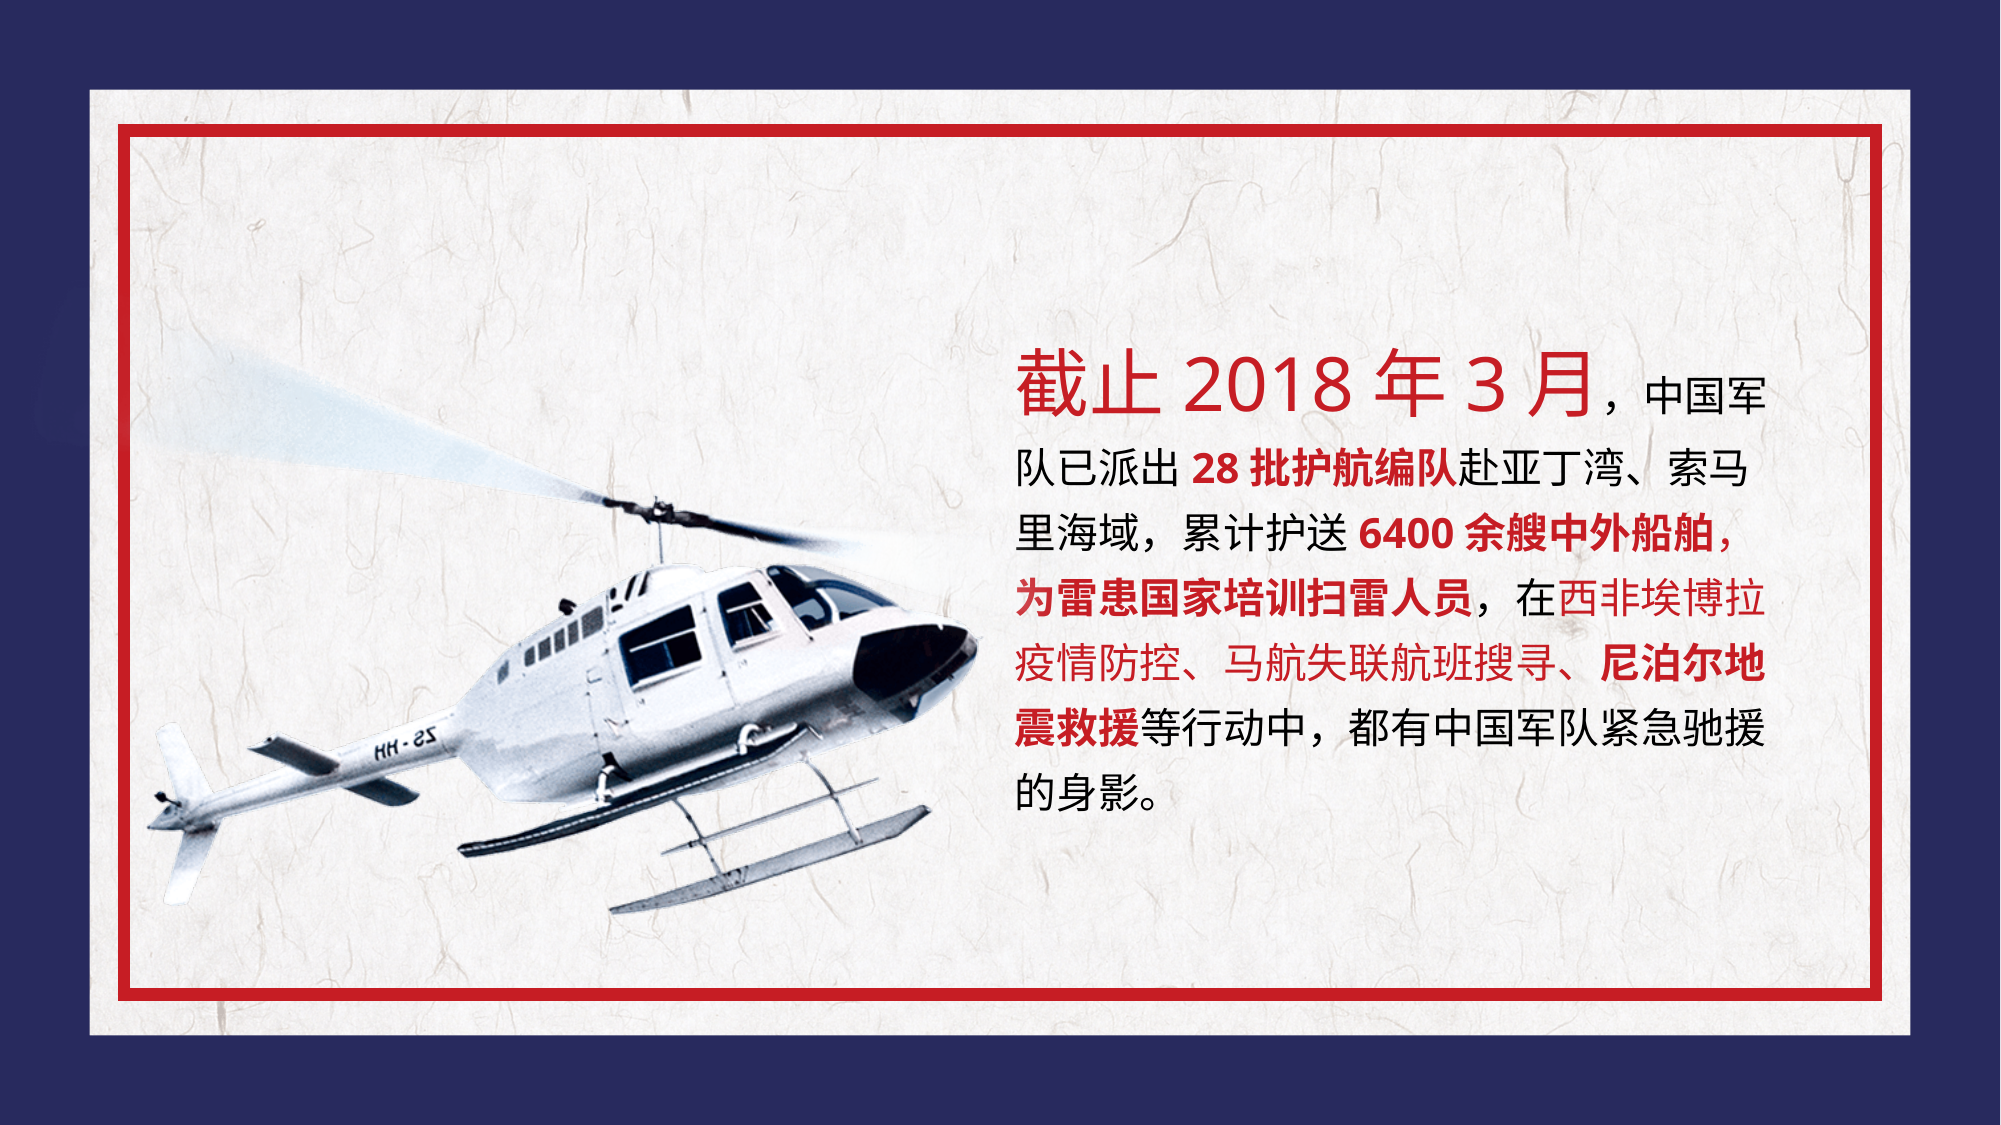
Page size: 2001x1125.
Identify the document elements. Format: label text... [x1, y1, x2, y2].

text_box 截止2018年3月，中国军队已派出28批护航编队赴亚丁湾、索马里海域，累计护送6400余艘中外船舶，为雷患国家培训扫雷人员，在西非埃博拉疫情防控、马航失联航班搜寻、尼泊尔地震救援等行动中，都有中国军队紧急驰援的身影。 [1143, 302, 1784, 824]
picture [0, 90, 1910, 1035]
